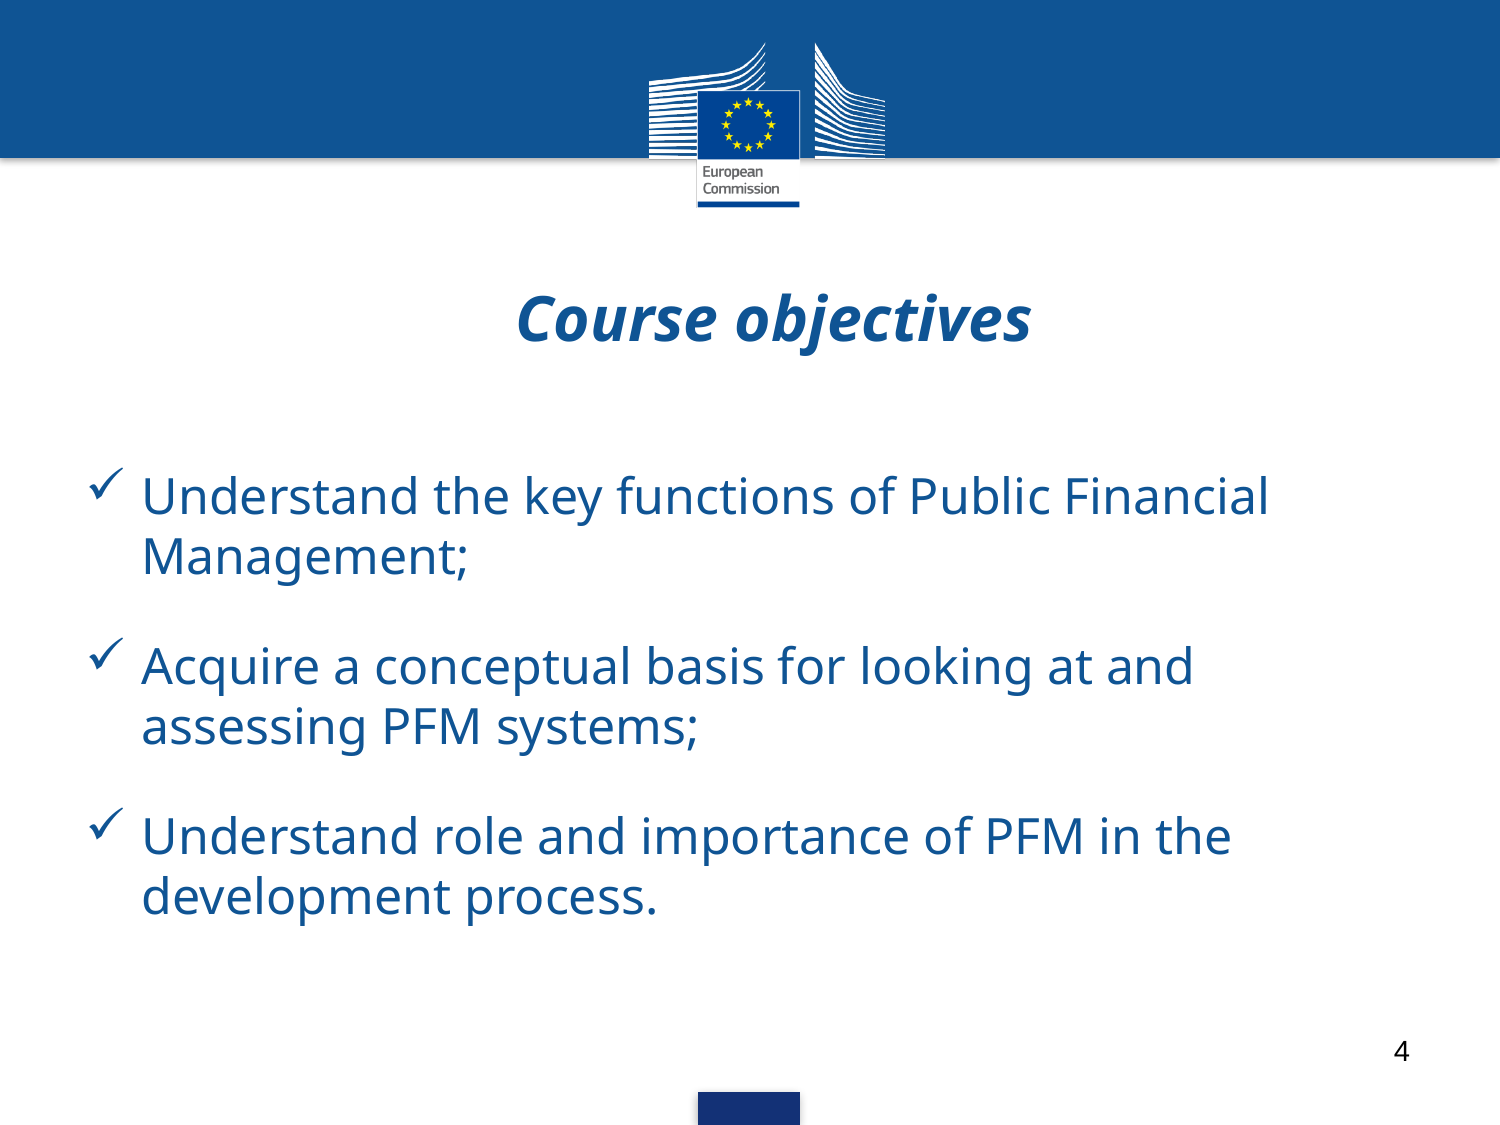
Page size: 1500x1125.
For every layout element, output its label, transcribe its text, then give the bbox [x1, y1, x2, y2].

title Course objectives [41, 222, 1466, 411]
picture [649, 42, 885, 208]
slide_number 4 [1074, 1024, 1426, 1103]
list Understand the key functions of Public Financial Management; Acquire a conceptual basis for looking at and assessing PFM systems; Understand role and importance of PFM in the development process. [70, 456, 1421, 1037]
